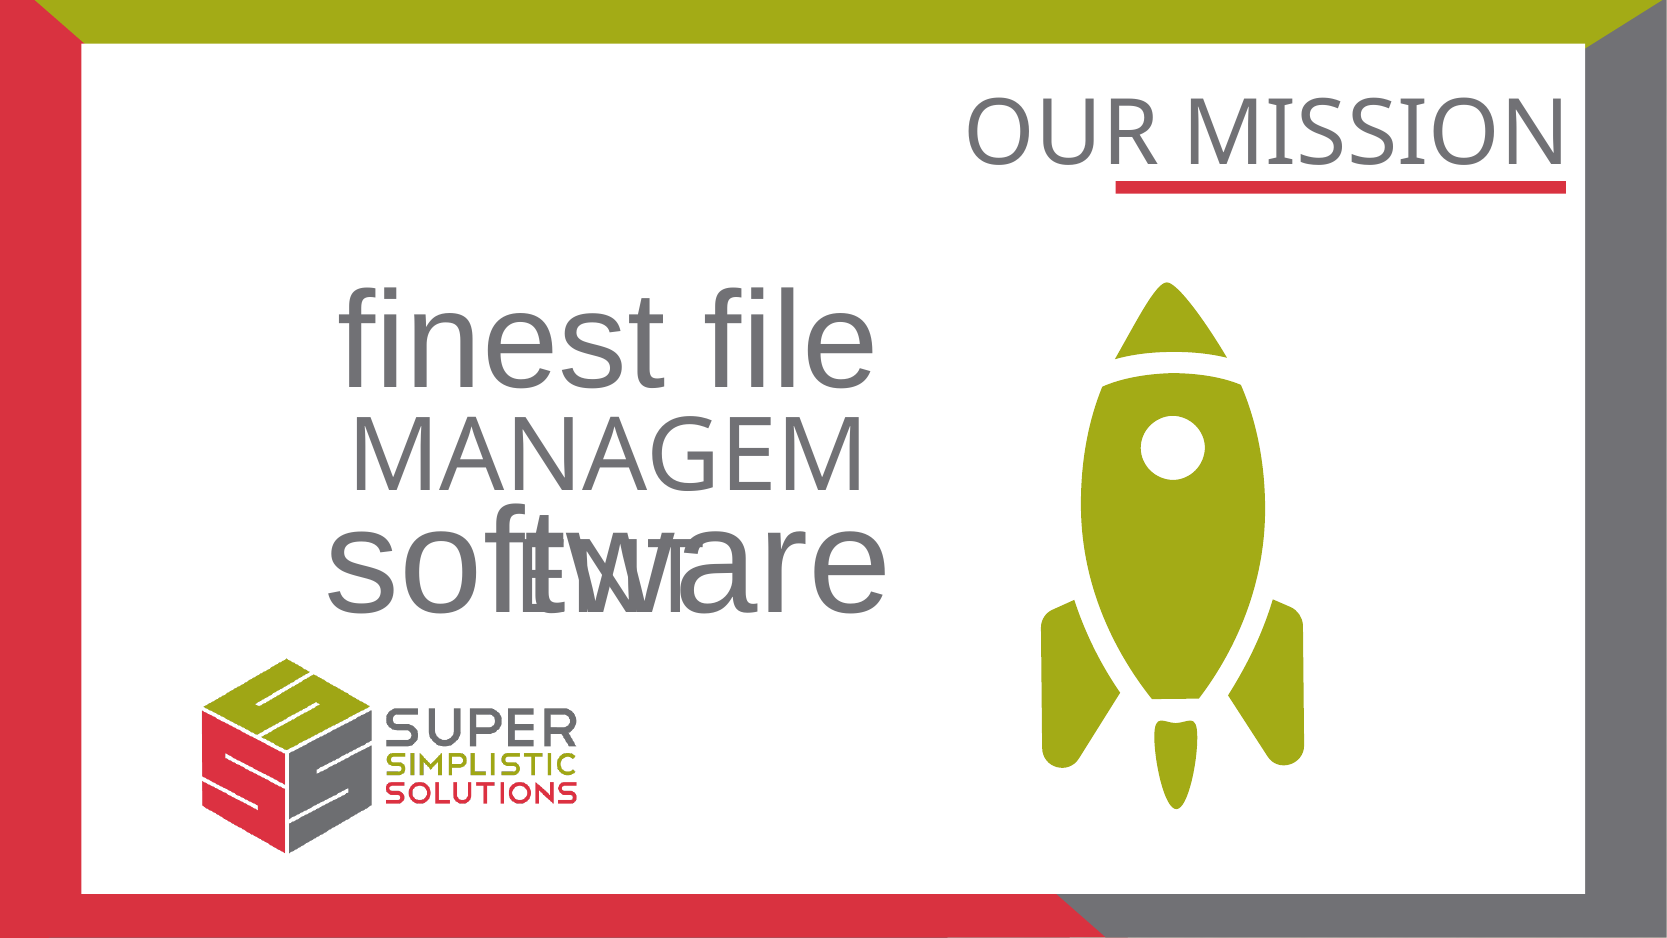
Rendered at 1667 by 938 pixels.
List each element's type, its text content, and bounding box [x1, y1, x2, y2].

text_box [255, 241, 963, 657]
title OUR MISSION [81, 50, 1586, 207]
picture [197, 655, 581, 856]
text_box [914, 325, 1428, 839]
